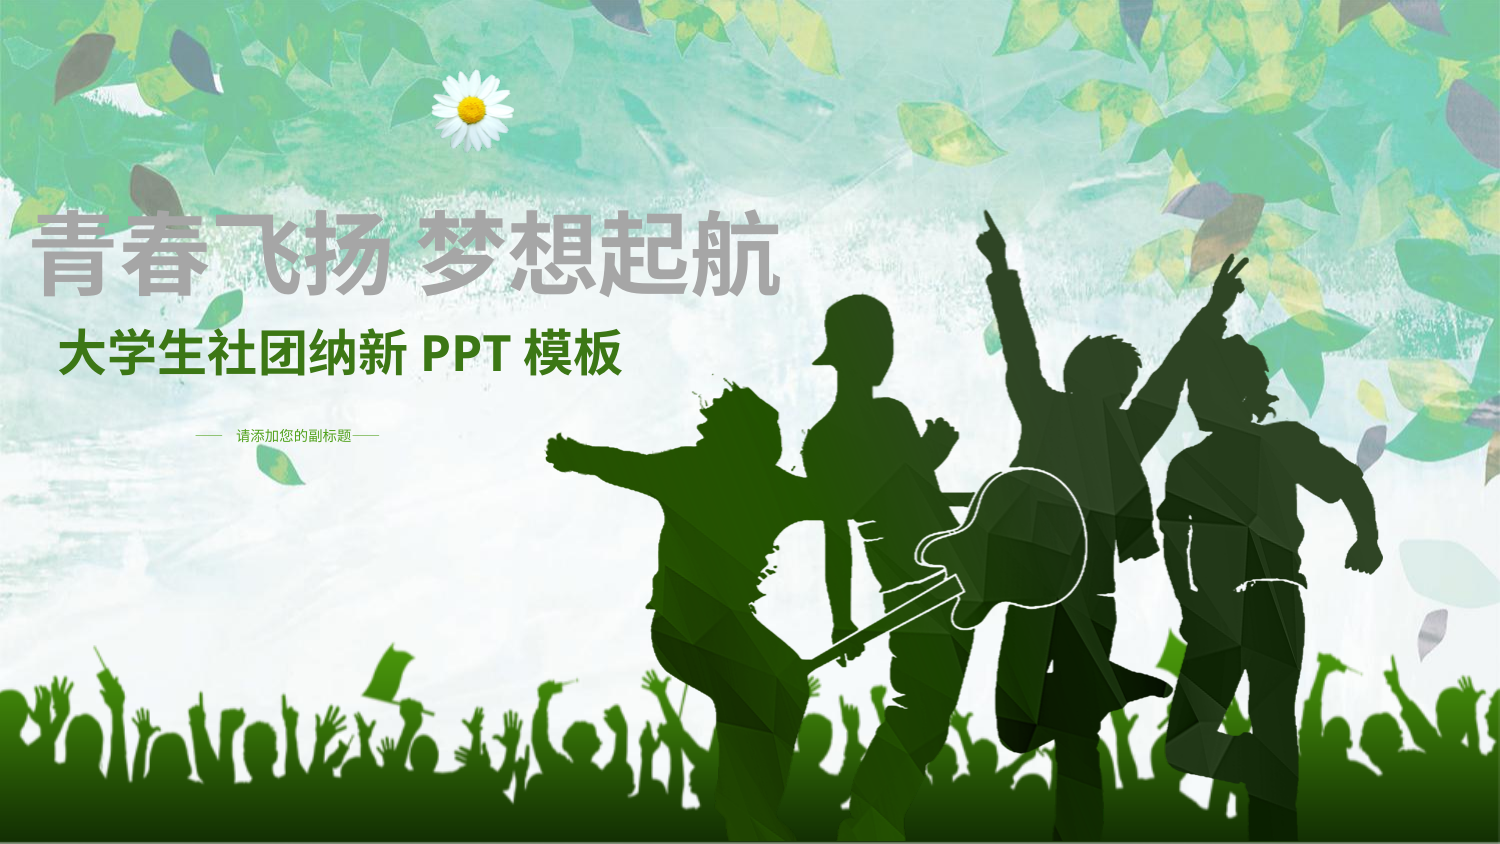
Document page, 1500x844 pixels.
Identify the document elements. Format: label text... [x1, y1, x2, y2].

picture [0, 0, 1500, 844]
text_box —— 请添加您的副标题—— [57, 399, 519, 452]
text_box 大学生社团纳新PPT模板 [26, 314, 541, 399]
text_box 青春飞扬 梦想起航 [13, 189, 541, 314]
text_box 青春飞扬 梦想起航 [582, 189, 798, 193]
